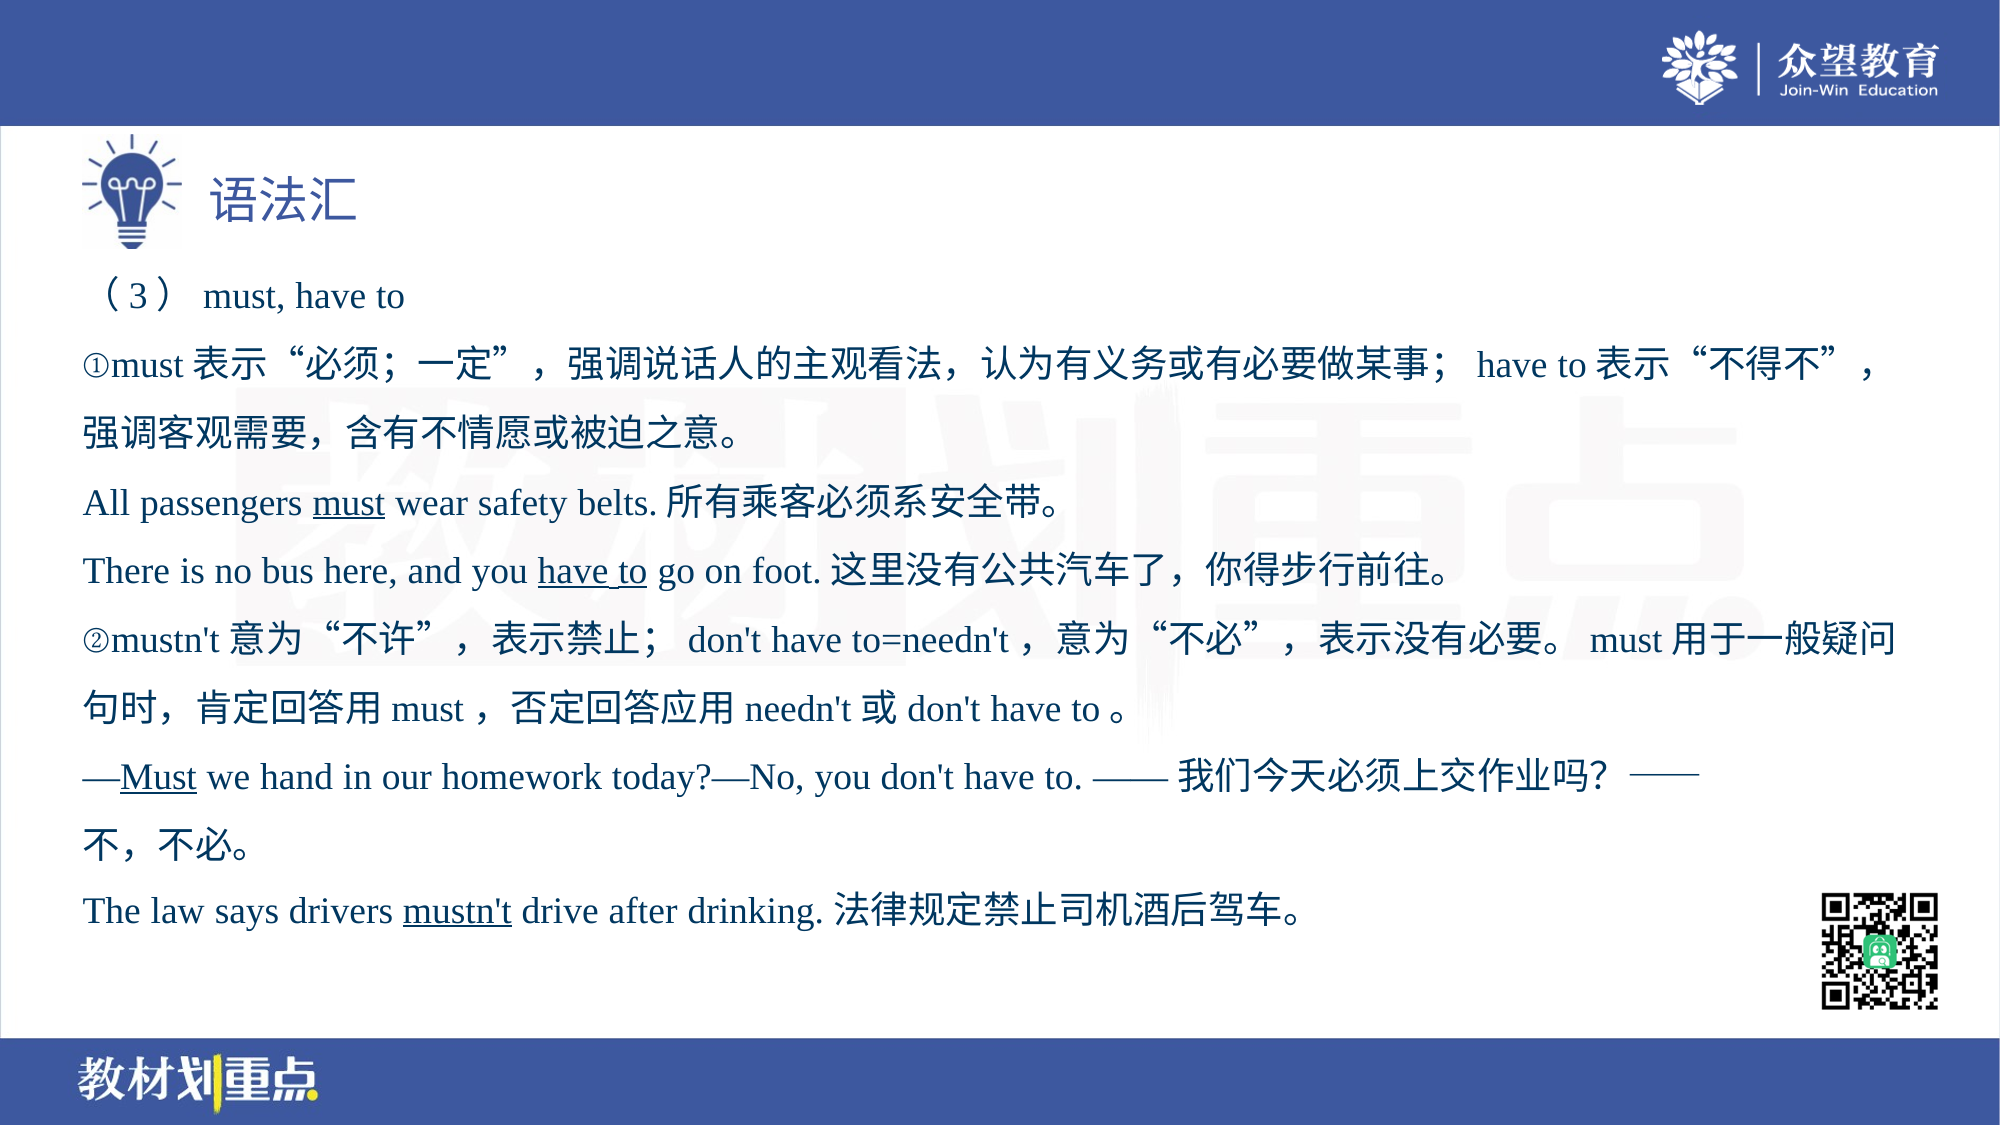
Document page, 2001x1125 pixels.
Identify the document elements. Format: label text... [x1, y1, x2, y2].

picture [0, 0, 2000, 1125]
text_box （3）must, have to ①must表示“必须；一定”，强调说话人的主观看法，认为有义务或有必要做某事；have to表示“不得不”， 强调客观需要，含有不情愿或被迫之意。 All passengers must wear safety belts.所有乘客必须系安全带。 There is no bus here, and you have to go on foot.这里没有公共汽车了，你得步行前往。 ②mustn't意为“不许”，表示禁止；don't have to=needn't，意为“不必”，表示没有必要。must用于一般疑问 句时，肯定回答用must，否定回答应用needn't或don't have to。 —Must we hand in our homework today?—No, you don't have to. ——我们今天必须上交作业吗？—— 不，不必。 The law says drivers mustn't drive after drinking.法律规定禁止司机酒后驾车。 [82, 247, 1817, 924]
